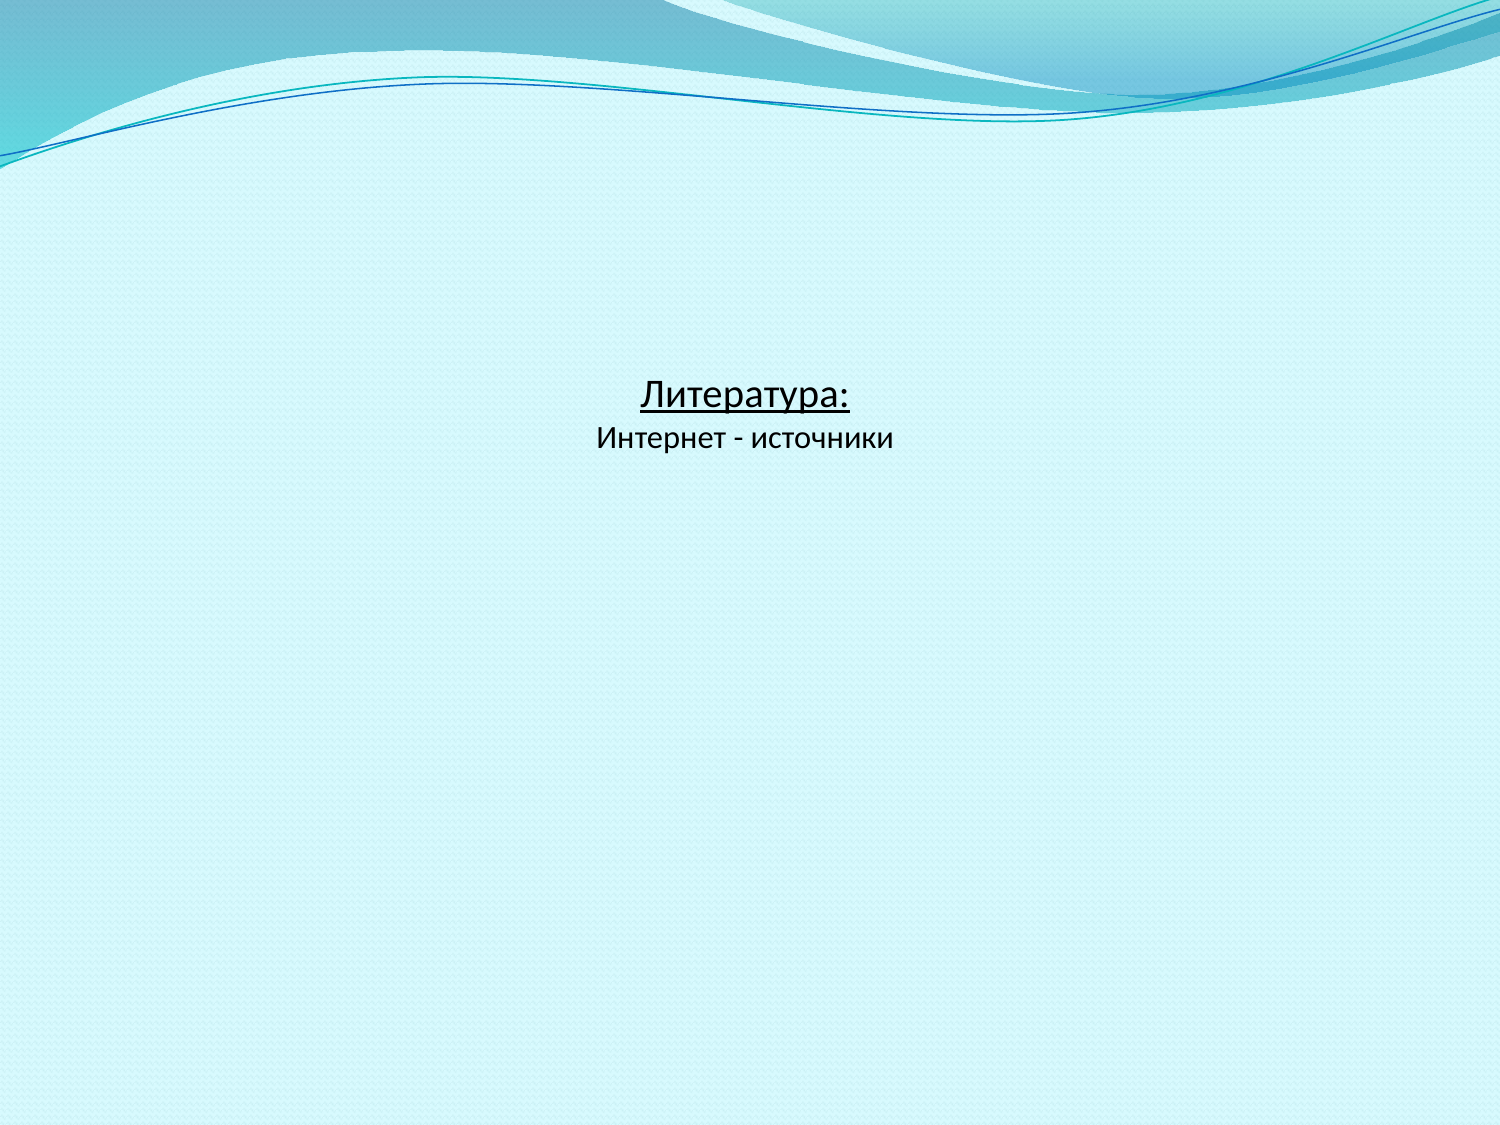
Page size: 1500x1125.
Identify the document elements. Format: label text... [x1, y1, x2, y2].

title Литература: Интернет - источники [53, 208, 1438, 504]
